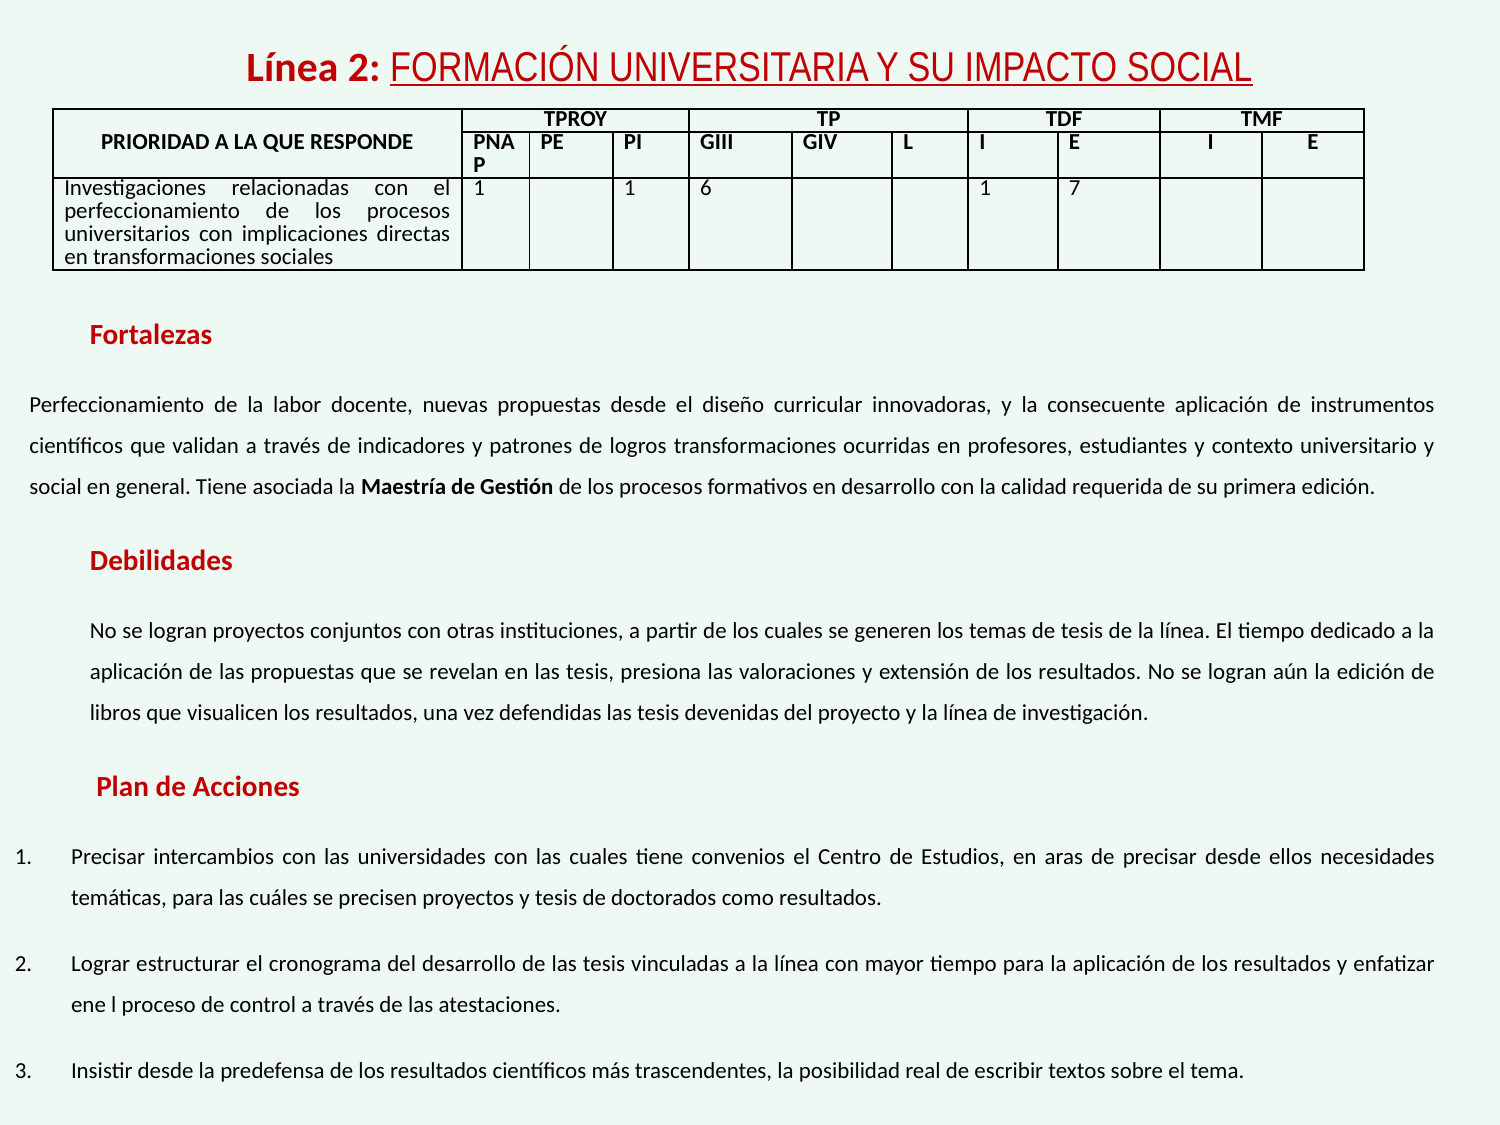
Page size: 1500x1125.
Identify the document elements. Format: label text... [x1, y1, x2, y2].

table_cell GIII [690, 133, 791, 177]
table_cell 1 [969, 179, 1057, 269]
table_header TDF [969, 110, 1159, 131]
table_cell PNAP [463, 133, 529, 177]
table_cell 1 [463, 179, 529, 269]
table_header TPROY [463, 110, 688, 131]
table_header TP [690, 110, 967, 131]
table_cell L [893, 133, 967, 177]
table_cell PE [530, 133, 612, 177]
table_cell [893, 179, 967, 269]
table_cell 7 [1059, 179, 1159, 269]
table_cell E [1263, 133, 1363, 177]
table_cell 6 [690, 179, 791, 269]
table_cell [1263, 179, 1363, 269]
table_cell I [1161, 133, 1261, 177]
table_header PRIORIDAD A LA QUE RESPONDE [54, 110, 461, 177]
table_cell [793, 179, 891, 269]
table_cell I [969, 133, 1057, 177]
table_cell GIV [793, 133, 891, 177]
table_cell E [1059, 133, 1159, 177]
table_header TMF [1161, 110, 1363, 131]
table_cell Investigaciones relacionadas con el perfeccionamiento de los procesos universitarios con implicaciones directas en transformaciones sociales [54, 179, 461, 269]
title Línea 2: FORMACIÓN UNIVERSITARIA Y SU IMPACTO SOCIAL [112, 30, 1388, 149]
text_box Fortalezas Perfeccionamiento de la labor docente, nuevas propuestas desde el diseño curricular innovadoras, y la consecuente aplicación de instrumentos científicos que validan a través de indicadores y patrones de logros transformaciones ocurridas en profesores, estudiantes y contexto universitario y social en general. Tiene asociada la Maestría de Gestión de los procesos formativos en desarrollo con la calidad requerida de su primera edición. Debilidades No se logran proyectos conjuntos con otras instituciones, a partir de los cuales se generen los temas de tesis de la línea. El tiempo dedicado a la aplicación de las propuestas que se revelan en las tesis, presiona las valoraciones y extensión de los resultados. No se logran aún la edición de libros que visualicen los resultados, una vez defendidas las tesis devenidas del proyecto y la línea de investigación. Plan de Acciones Precisar intercambios con las universidades con las cuales tiene convenios el Centro de Estudios, en aras de precisar desde ellos necesidades temáticas, para las cuáles se precisen proyectos y tesis de doctorados como resultados. Lograr estructurar el cronograma del desarrollo de las tesis vinculadas a la línea con mayor tiempo para la aplicación de los resultados y enfatizar ene l proceso de control a través de las atestaciones. Insistir desde la predefensa de los resultados científicos más trascendentes, la posibilidad real de escribir textos sobre el tema. [0, 290, 1452, 1091]
table_cell 1 [614, 179, 688, 269]
table_cell [530, 179, 612, 269]
table_cell PI [614, 133, 688, 177]
table_cell [1161, 179, 1261, 269]
